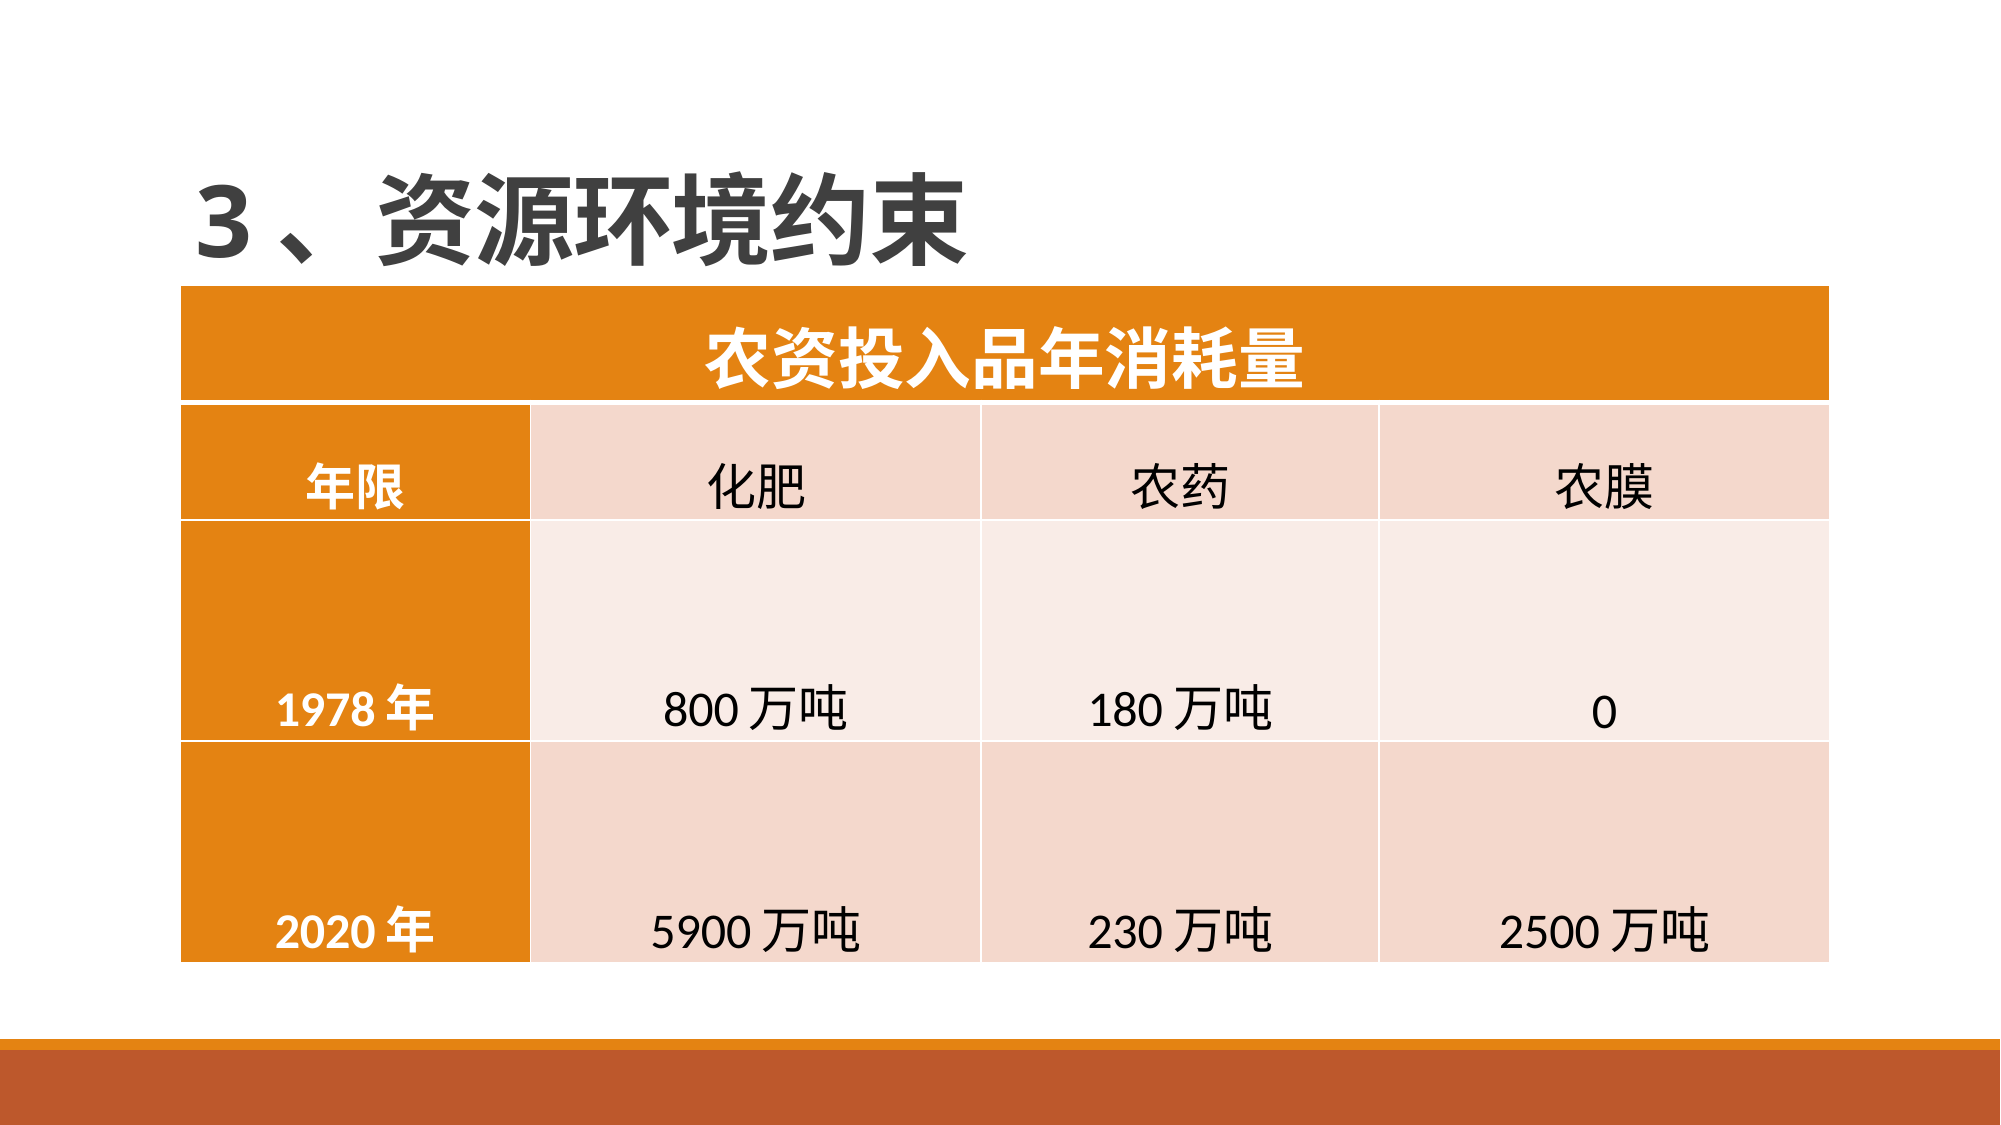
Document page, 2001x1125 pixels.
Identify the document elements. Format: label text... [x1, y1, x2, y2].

table_cell 1978年 [181, 521, 530, 740]
table_cell 230万吨 [982, 742, 1378, 962]
table_header 农资投入品年消耗量 [181, 286, 1829, 400]
table_cell 180万吨 [982, 521, 1378, 740]
table_cell 2500万吨 [1380, 742, 1829, 962]
table_cell 0 [1380, 521, 1829, 740]
table_cell 农膜 [1380, 405, 1829, 519]
title 3、资源环境约束 [180, 47, 1830, 284]
table_cell 年限 [181, 405, 530, 519]
table_cell 化肥 [531, 405, 980, 519]
table_cell 800万吨 [531, 521, 980, 740]
table_cell 2020年 [181, 742, 530, 962]
table_cell 农药 [982, 405, 1378, 519]
table_cell 5900万吨 [531, 742, 980, 962]
